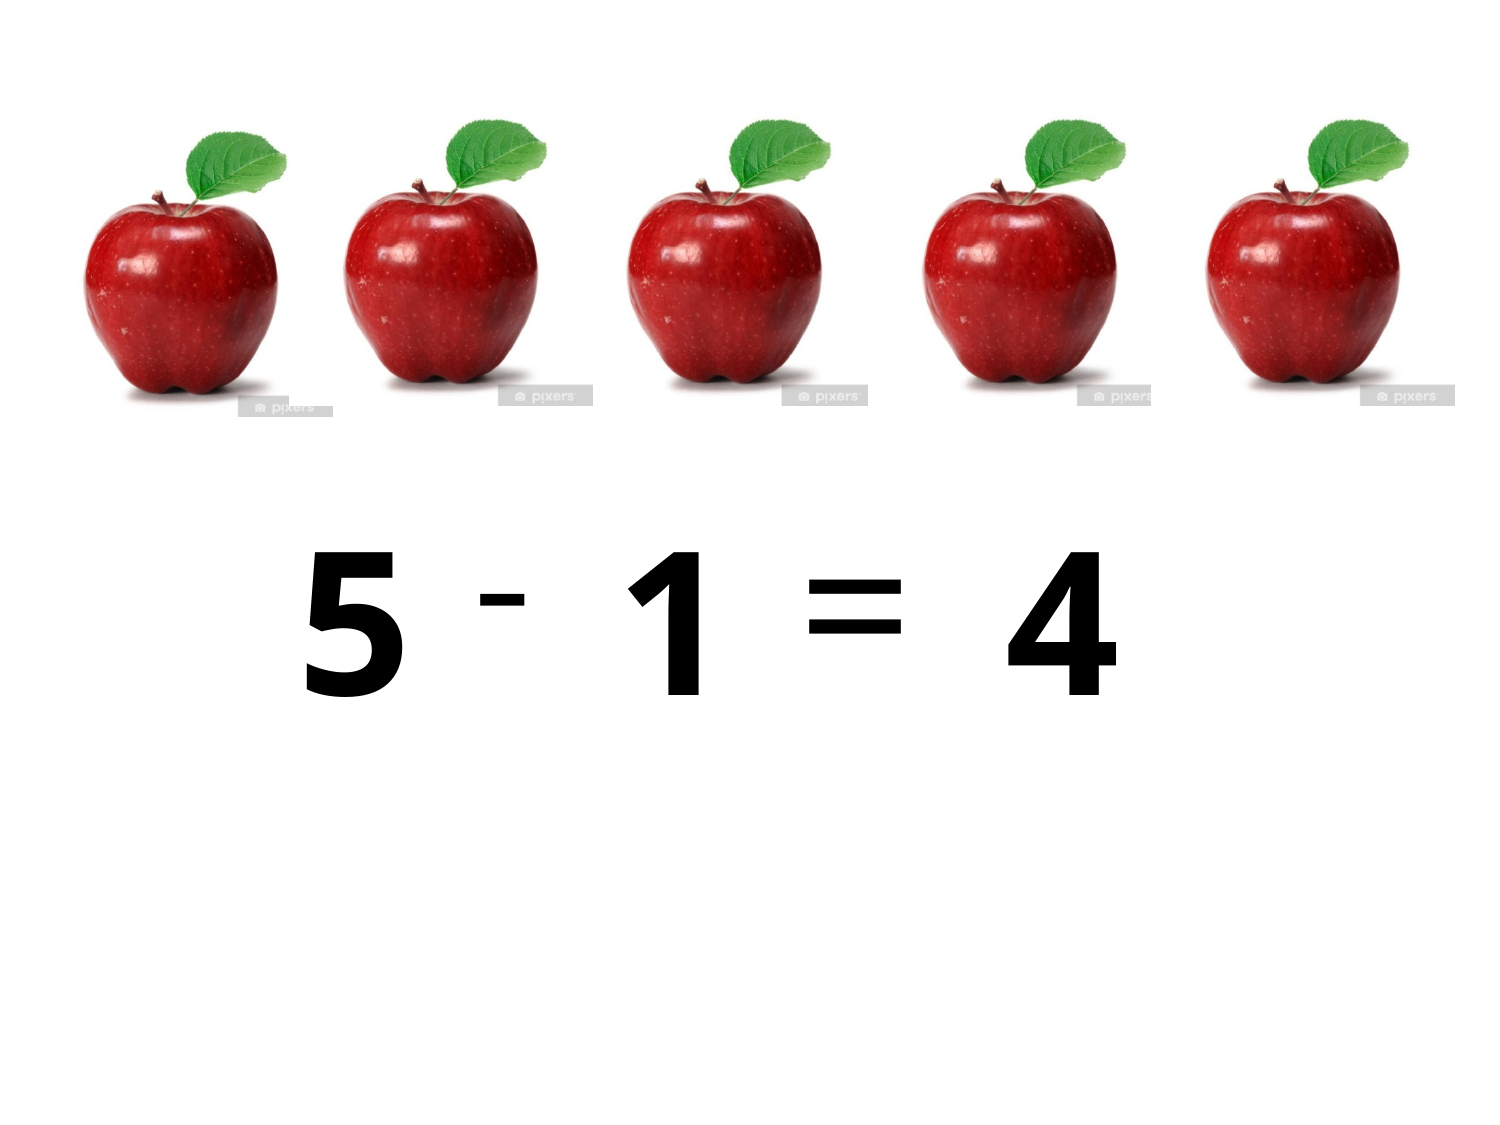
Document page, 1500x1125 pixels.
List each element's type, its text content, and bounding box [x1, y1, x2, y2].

text_box – [419, 515, 549, 657]
text_box = [749, 444, 963, 752]
picture [29, 101, 1456, 418]
text_box 5 [230, 468, 479, 764]
text_box 4 [938, 468, 1187, 764]
text_box 1 [549, 468, 798, 764]
